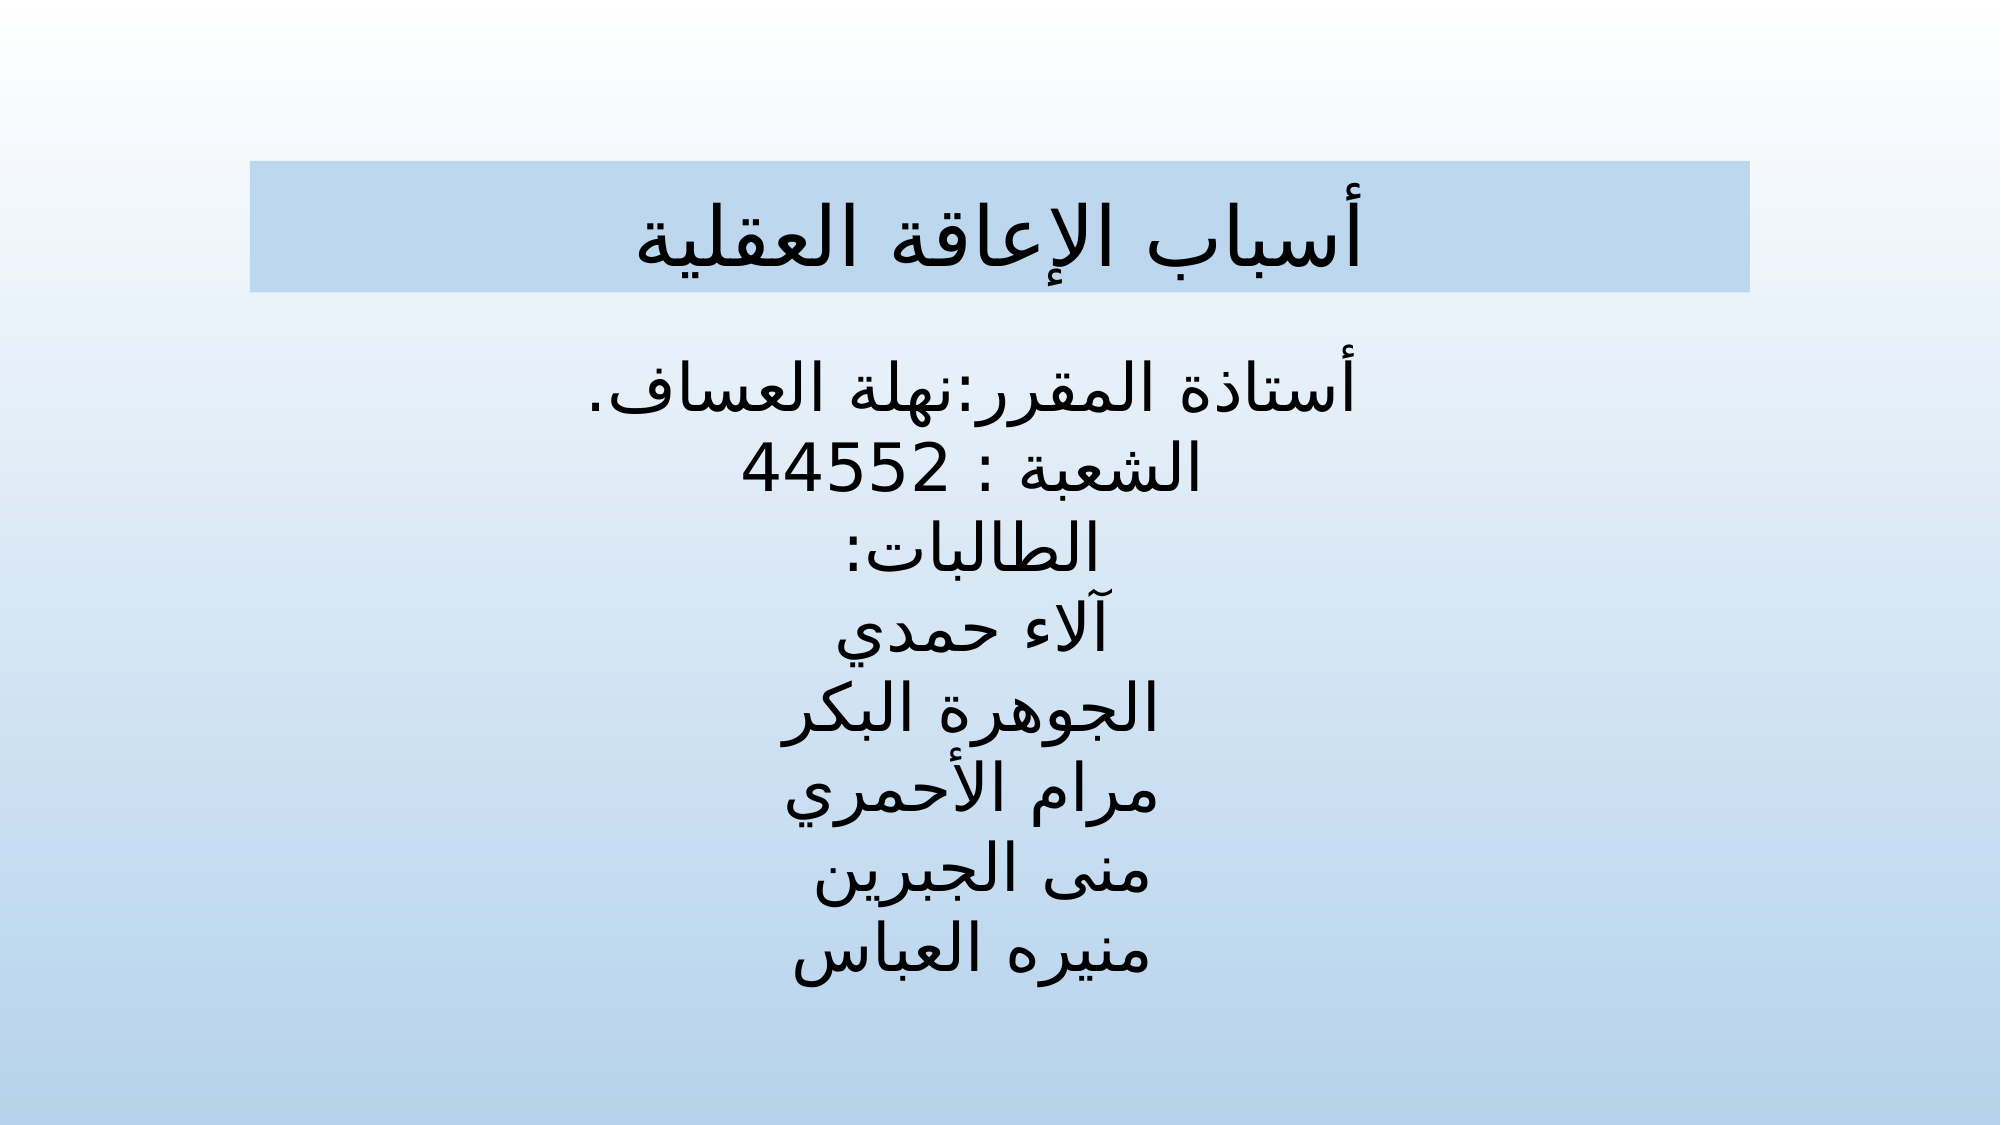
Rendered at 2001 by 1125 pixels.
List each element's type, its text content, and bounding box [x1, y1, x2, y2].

title أسباب الإعاقة العقلية [249, 160, 1750, 293]
text_box أستاذة المقرر:نهلة العساف. الشعبة : 44552 الطالبات: آلاء حمدي الجوهرة البكر مرام الأحمري منى الجبرين منيره العباس [472, 292, 1473, 992]
